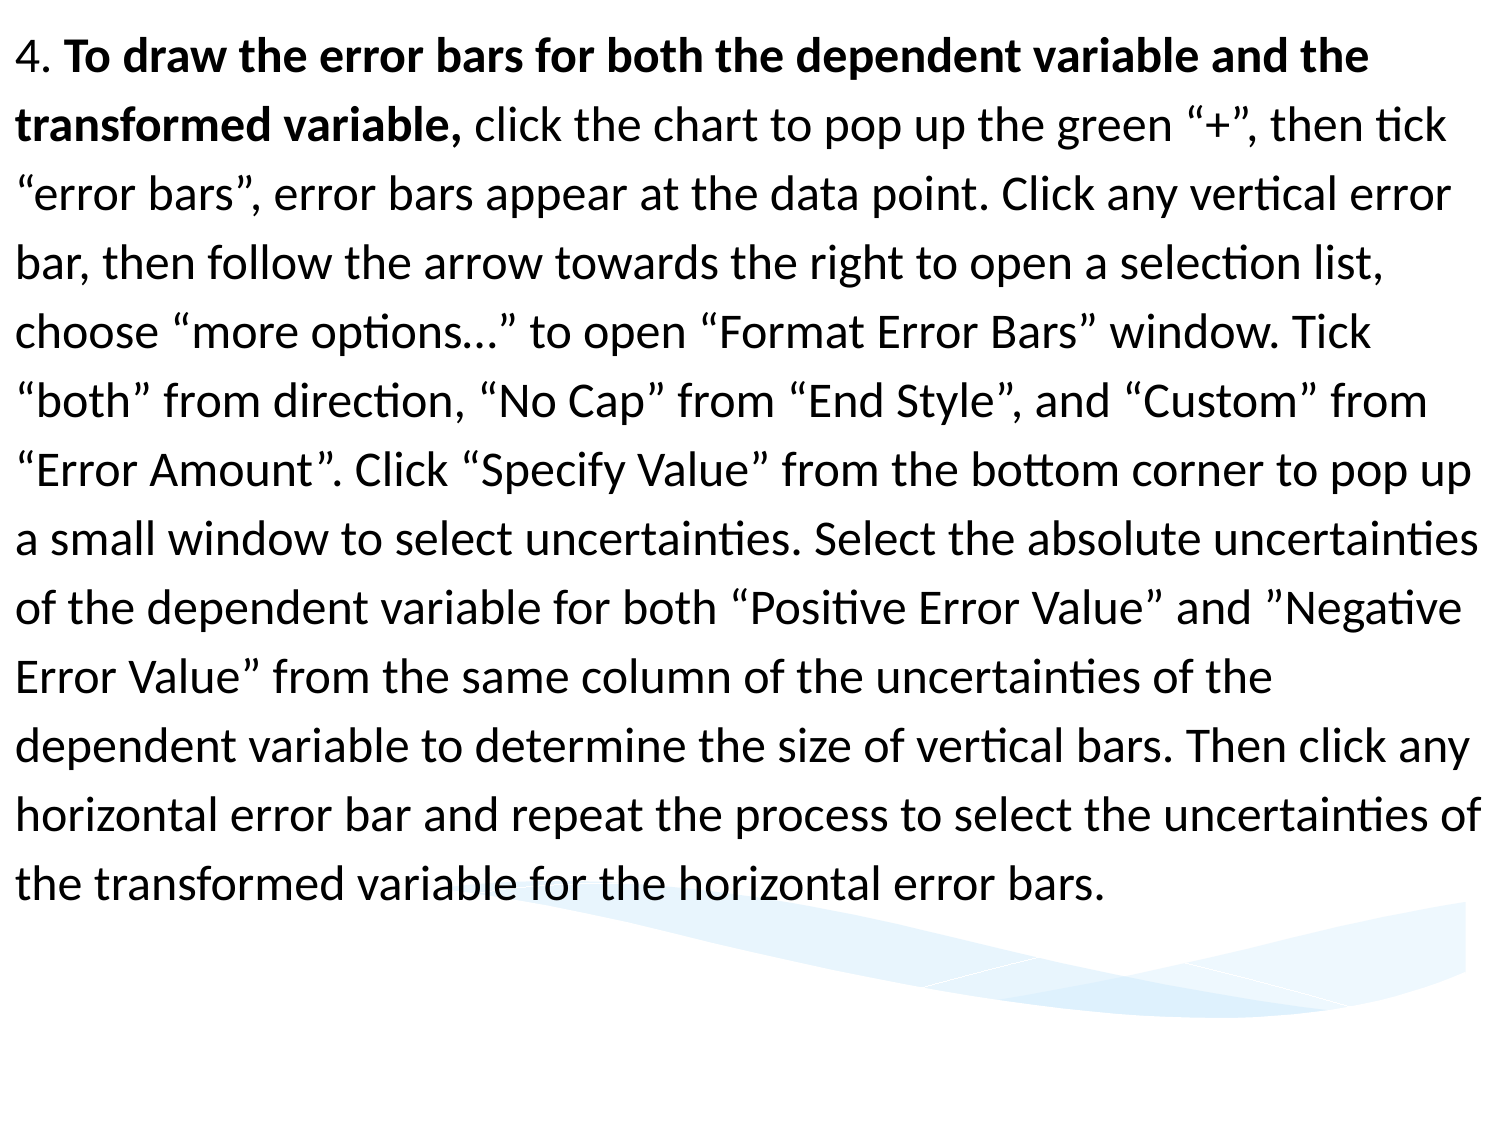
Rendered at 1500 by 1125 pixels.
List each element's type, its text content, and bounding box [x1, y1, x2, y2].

text_box 4. To draw the error bars for both the dependent variable and the transformed variable, click the chart to pop up the green “+”, then tick “error bars”, error bars appear at the data point. Click any vertical error bar, then follow the arrow towards the right to open a selection list, choose “more options…” to open “Format Error Bars” window. Tick “both” from direction, “No Cap” from “End Style”, and “Custom” from “Error Amount”. Click “Specify Value” from the bottom corner to pop up a small window to select uncertainties. Select the absolute uncertainties of the dependent variable for both “Positive Error Value” and ”Negative Error Value” from the same column of the uncertainties of the dependent variable to determine the size of vertical bars. Then click any horizontal error bar and repeat the process to select the uncertainties of the transformed variable for the horizontal error bars. [0, 6, 1500, 918]
